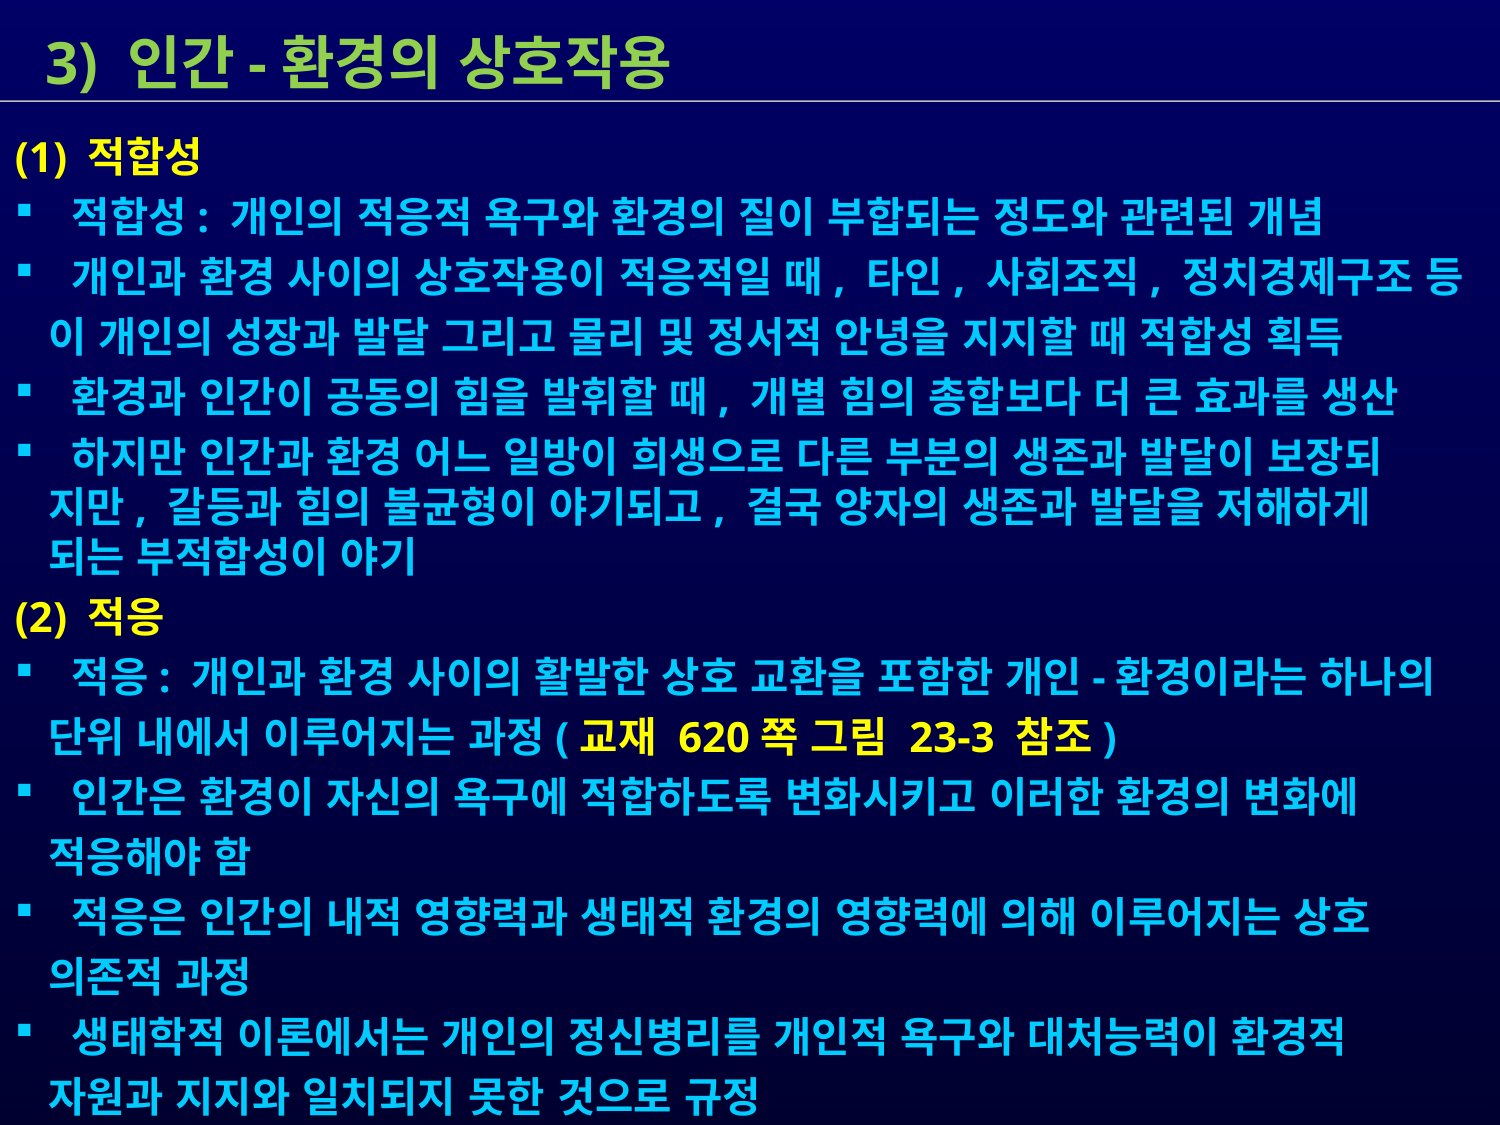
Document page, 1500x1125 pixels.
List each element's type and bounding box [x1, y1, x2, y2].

text_box [0, 18, 1500, 1125]
